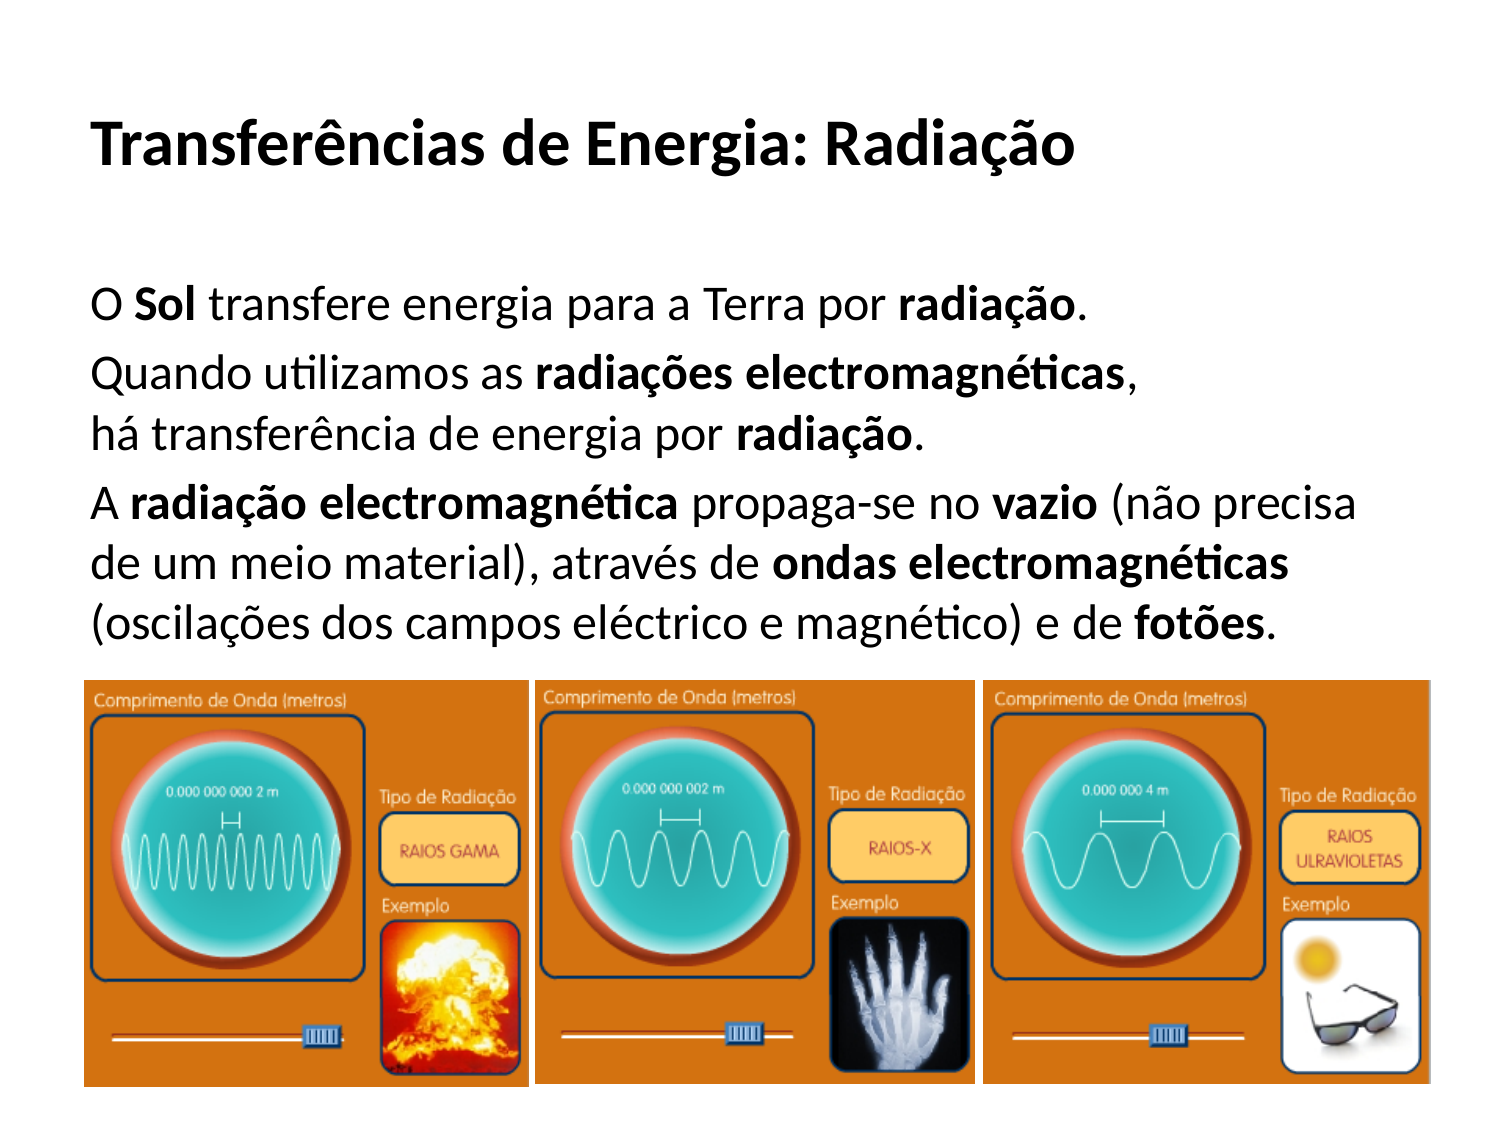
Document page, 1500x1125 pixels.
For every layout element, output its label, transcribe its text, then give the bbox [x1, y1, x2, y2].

picture [535, 680, 975, 1084]
picture [983, 680, 1431, 1084]
title Transferências de Energia: Radiação [75, 45, 1425, 233]
picture [84, 680, 529, 1088]
list O Sol transfere energia para a Terra por radiação. Quando utilizamos as radiações electromagnéticas, há transferência de energia por radiação. A radiação electromagnética propaga-se no vazio (não precisa de um meio material), através de ondas electromagnéticas (oscilações dos campos eléctrico e magnético) e de fotões. [75, 262, 1471, 1071]
